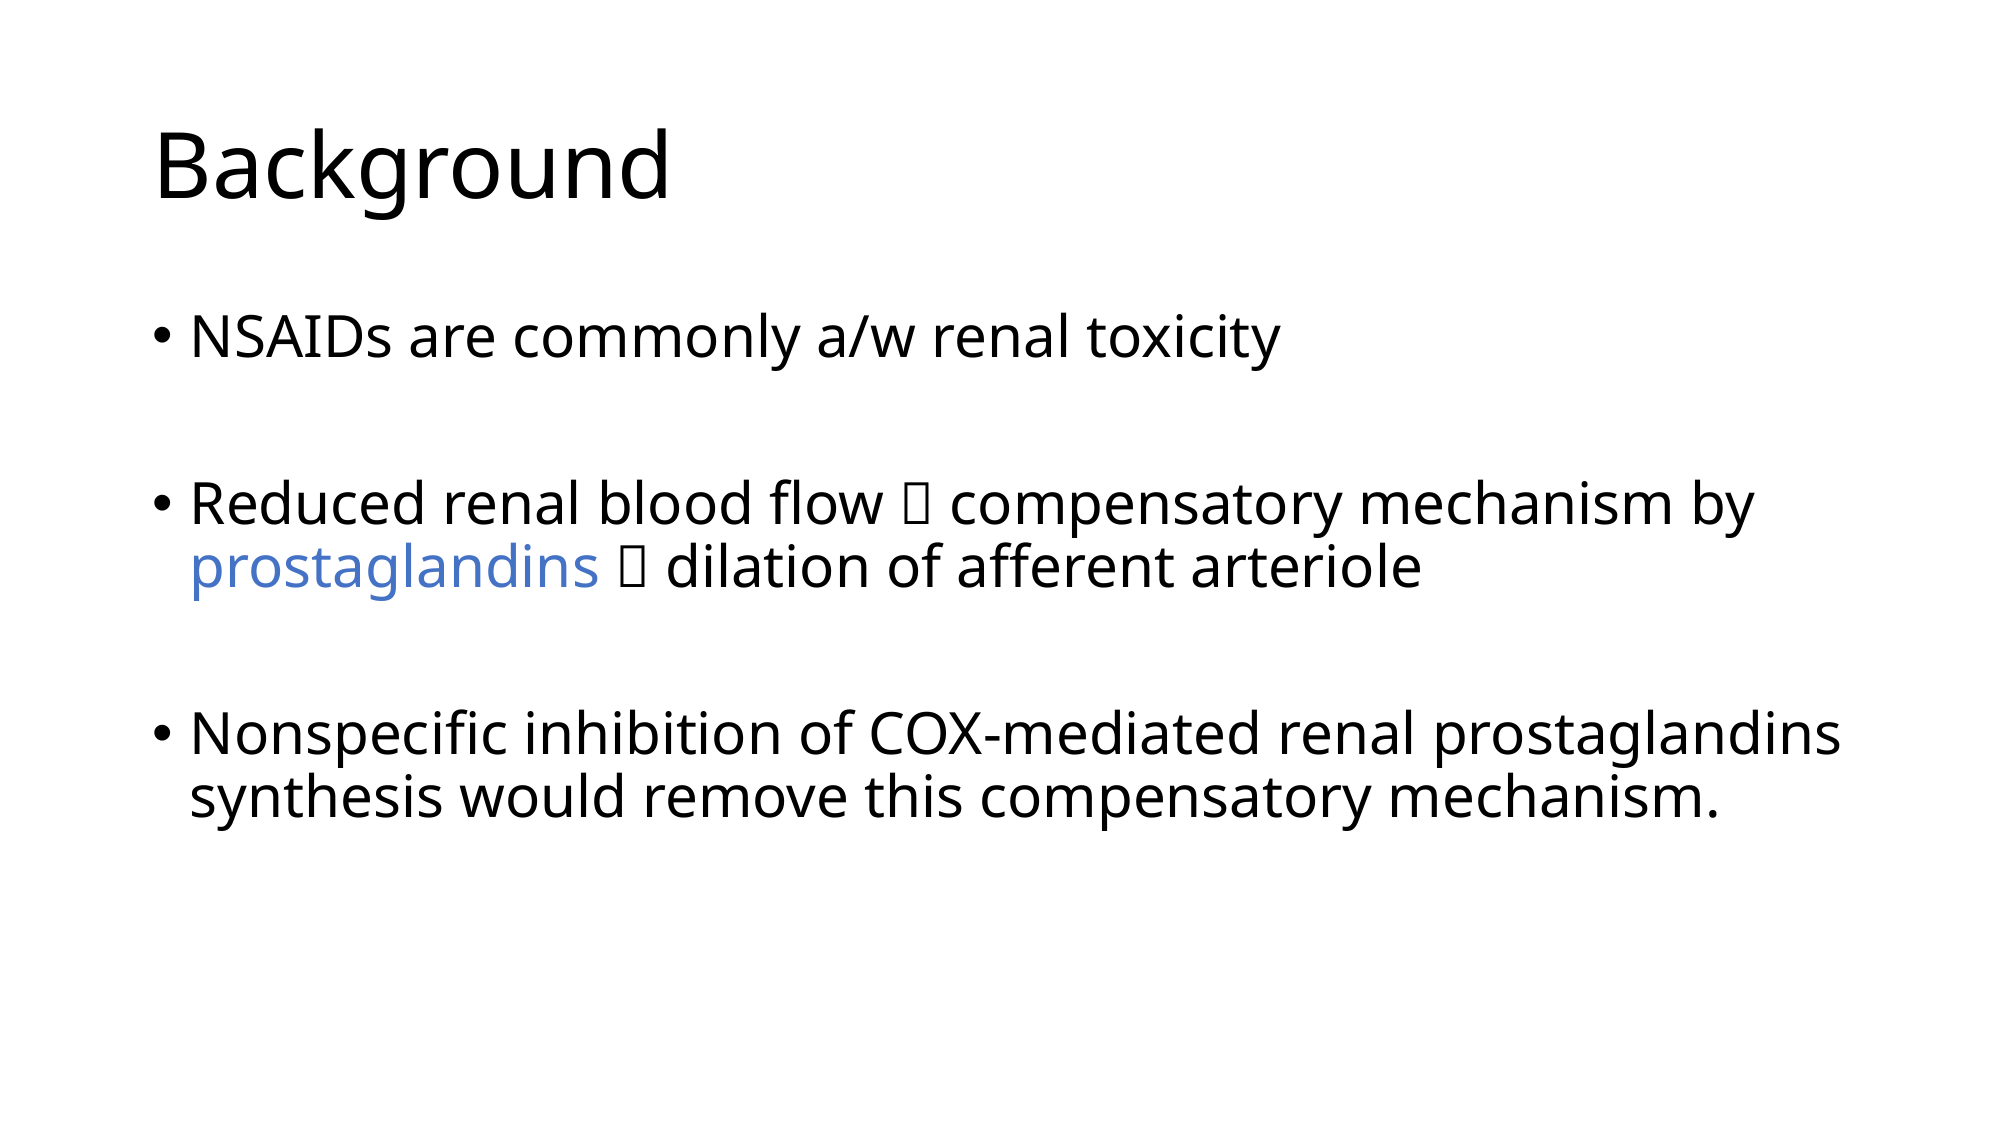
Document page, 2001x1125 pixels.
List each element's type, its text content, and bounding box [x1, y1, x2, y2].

title Background [137, 59, 1863, 278]
list NSAIDs are commonly a/w renal toxicity Reduced renal blood flow  compensatory mechanism by prostaglandins  dilation of afferent arteriole Nonspecific inhibition of COX-mediated renal prostaglandins synthesis would remove this compensatory mechanism. [137, 299, 1863, 1014]
